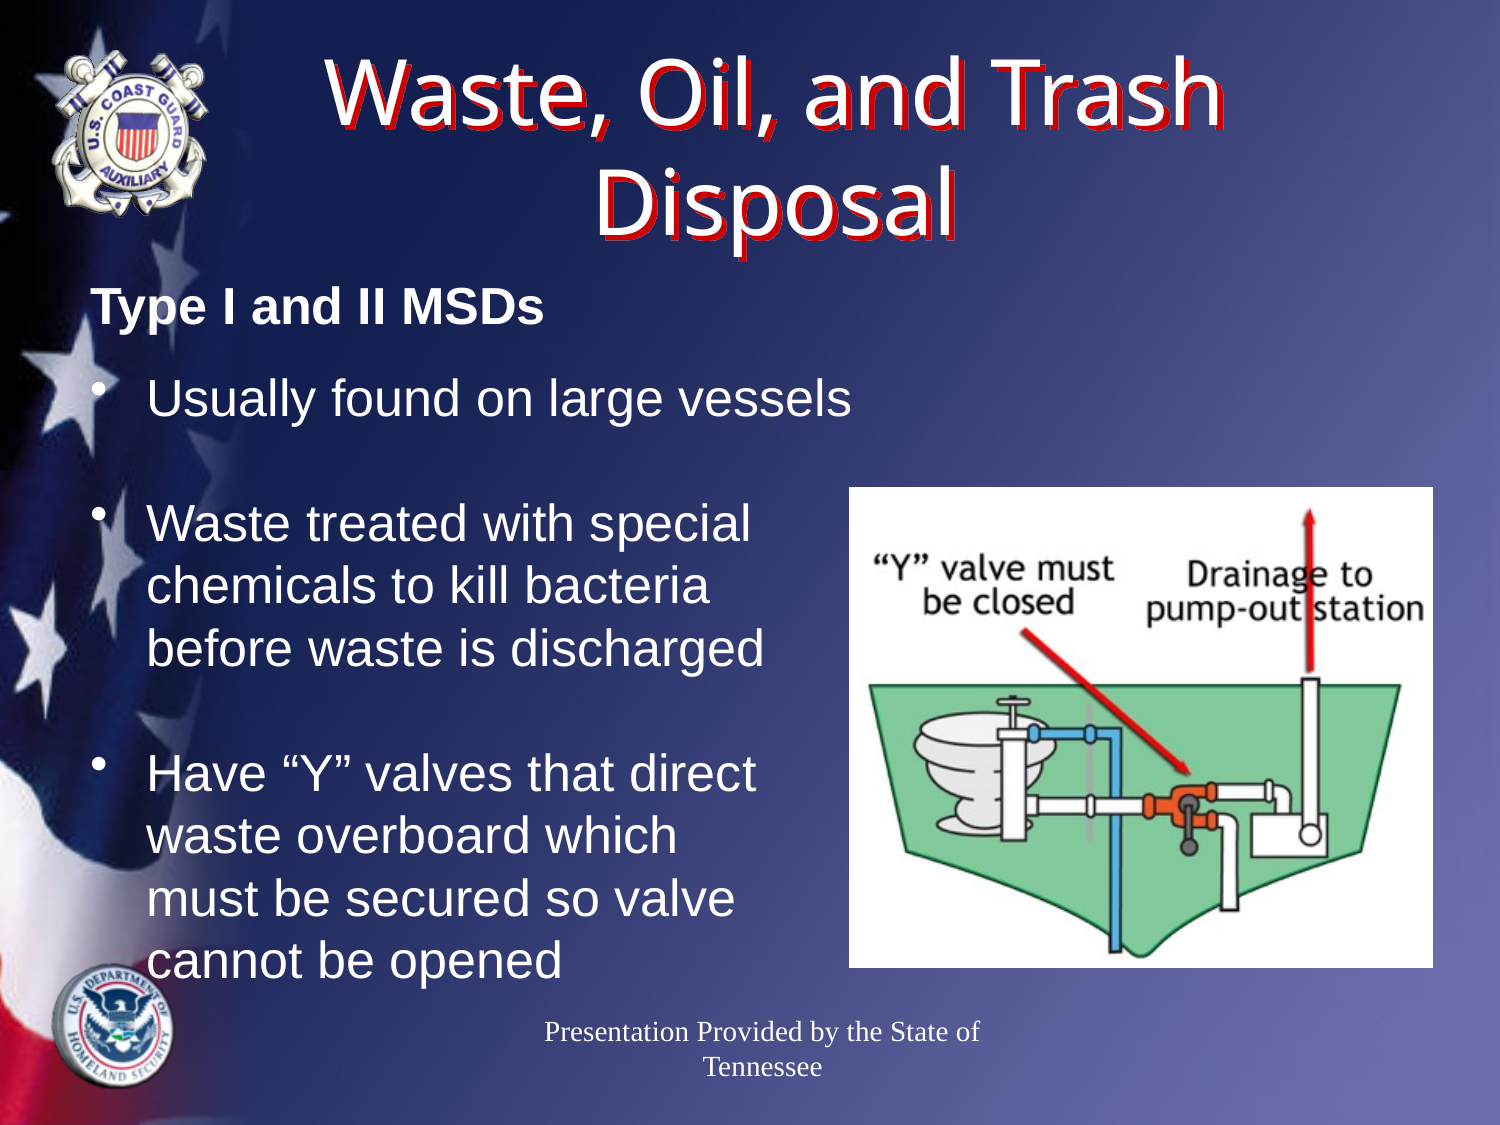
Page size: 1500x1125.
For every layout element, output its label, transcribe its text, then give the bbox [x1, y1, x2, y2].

list Type I and II MSDs [75, 251, 1425, 356]
list Usually found on large vessels Waste treated with special chemicals to kill bacteria before waste is discharged Have “Y” valves that direct waste overboard which must be secured so valve cannot be opened [75, 356, 1425, 1005]
title Waste, Oil, and Trash Disposal [137, 50, 1413, 238]
text_box Presentation Provided by the State of Tennessee [525, 1004, 1000, 1090]
picture [0, 0, 1500, 1125]
